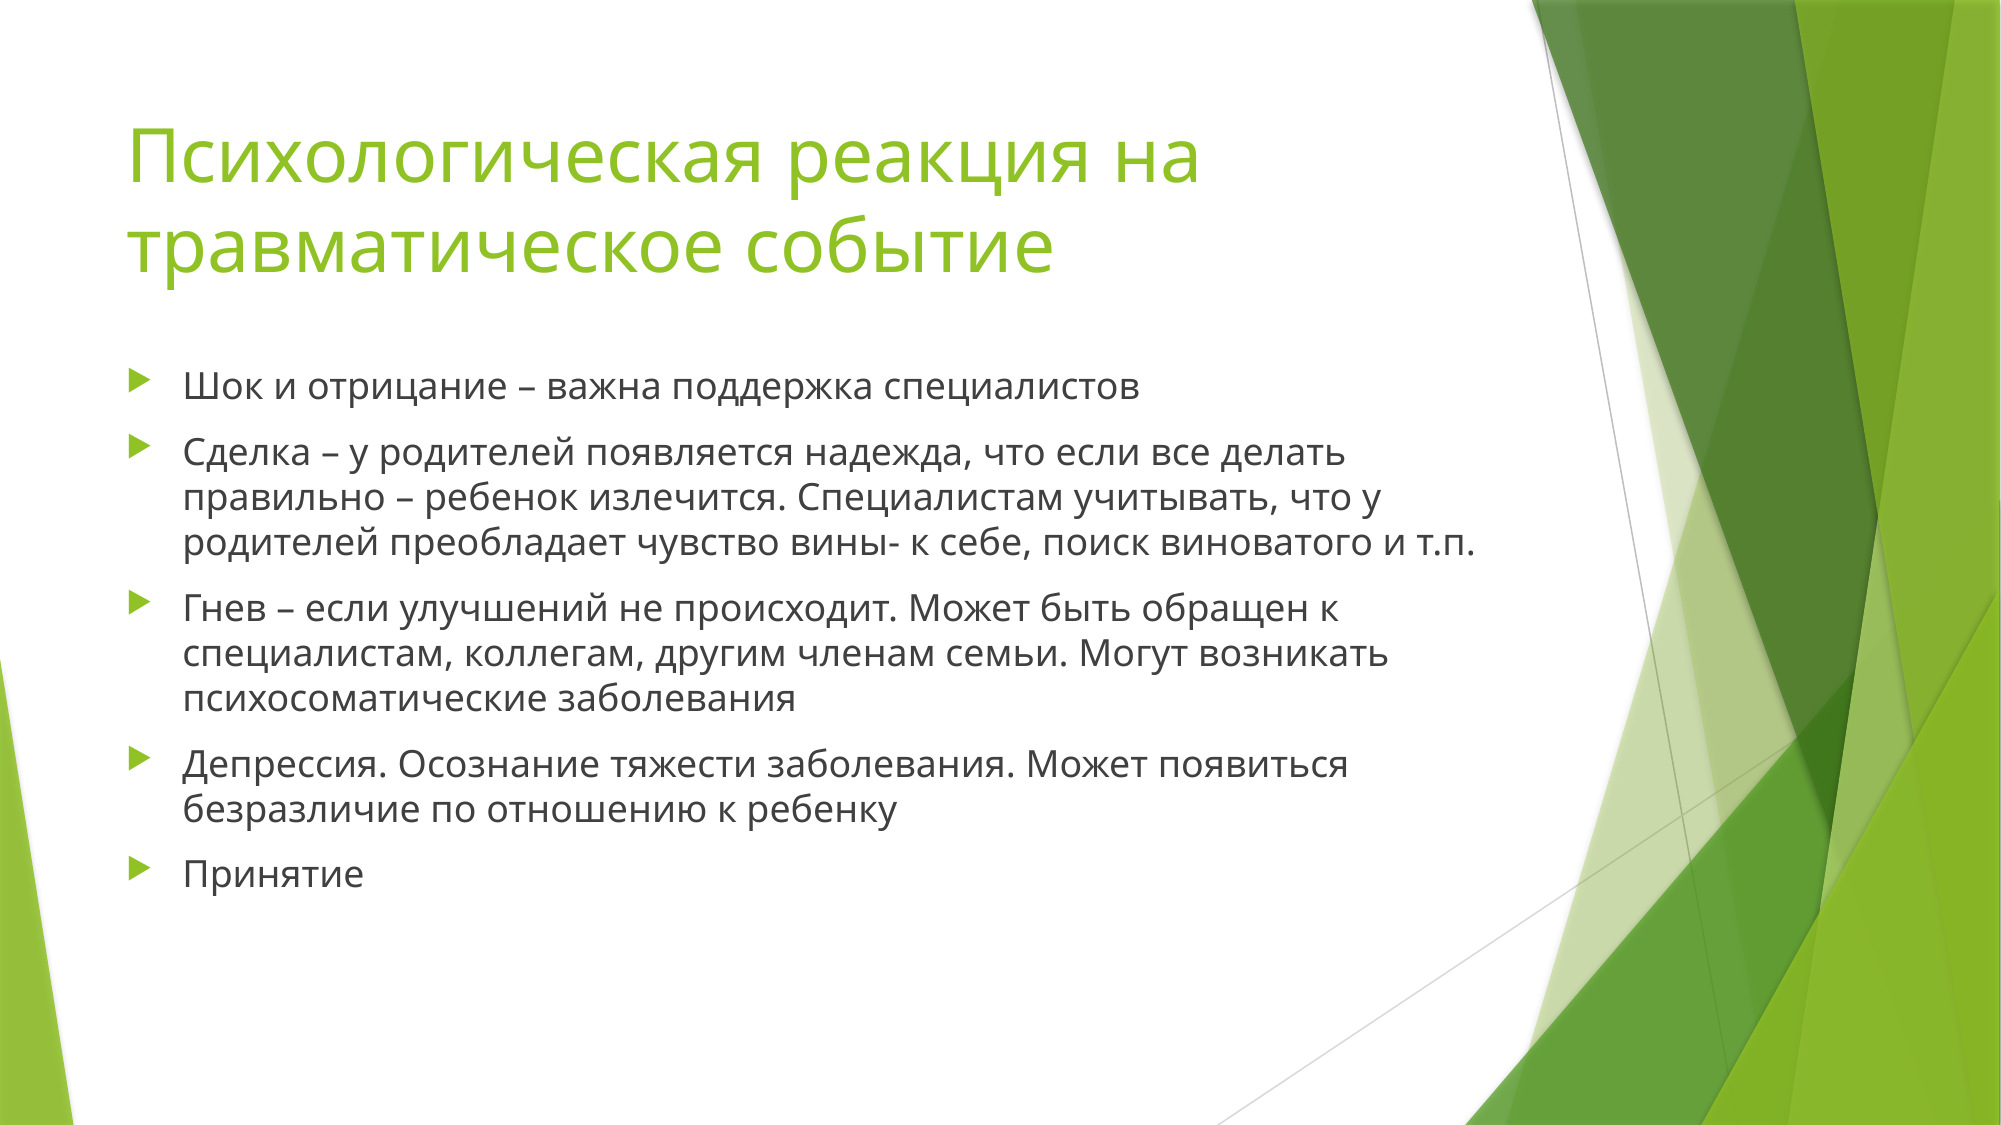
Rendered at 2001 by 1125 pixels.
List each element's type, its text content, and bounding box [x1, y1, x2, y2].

title Психологическая реакция на травматическое событие [111, 99, 1522, 317]
list Шок и отрицание – важна поддержка специалистов Сделка – у родителей появляется надежда, что если все делать правильно – ребенок излечится. Специалистам учитывать, что у родителей преобладает чувство вины- к себе, поиск виноватого и т.п. Гнев – если улучшений не происходит. Может быть обращен к специалистам, коллегам, другим членам семьи. Могут возникать психосоматические заболевания Депрессия. Осознание тяжести заболевания. Может появиться безразличие по отношению к ребенку Принятие [111, 354, 1522, 992]
